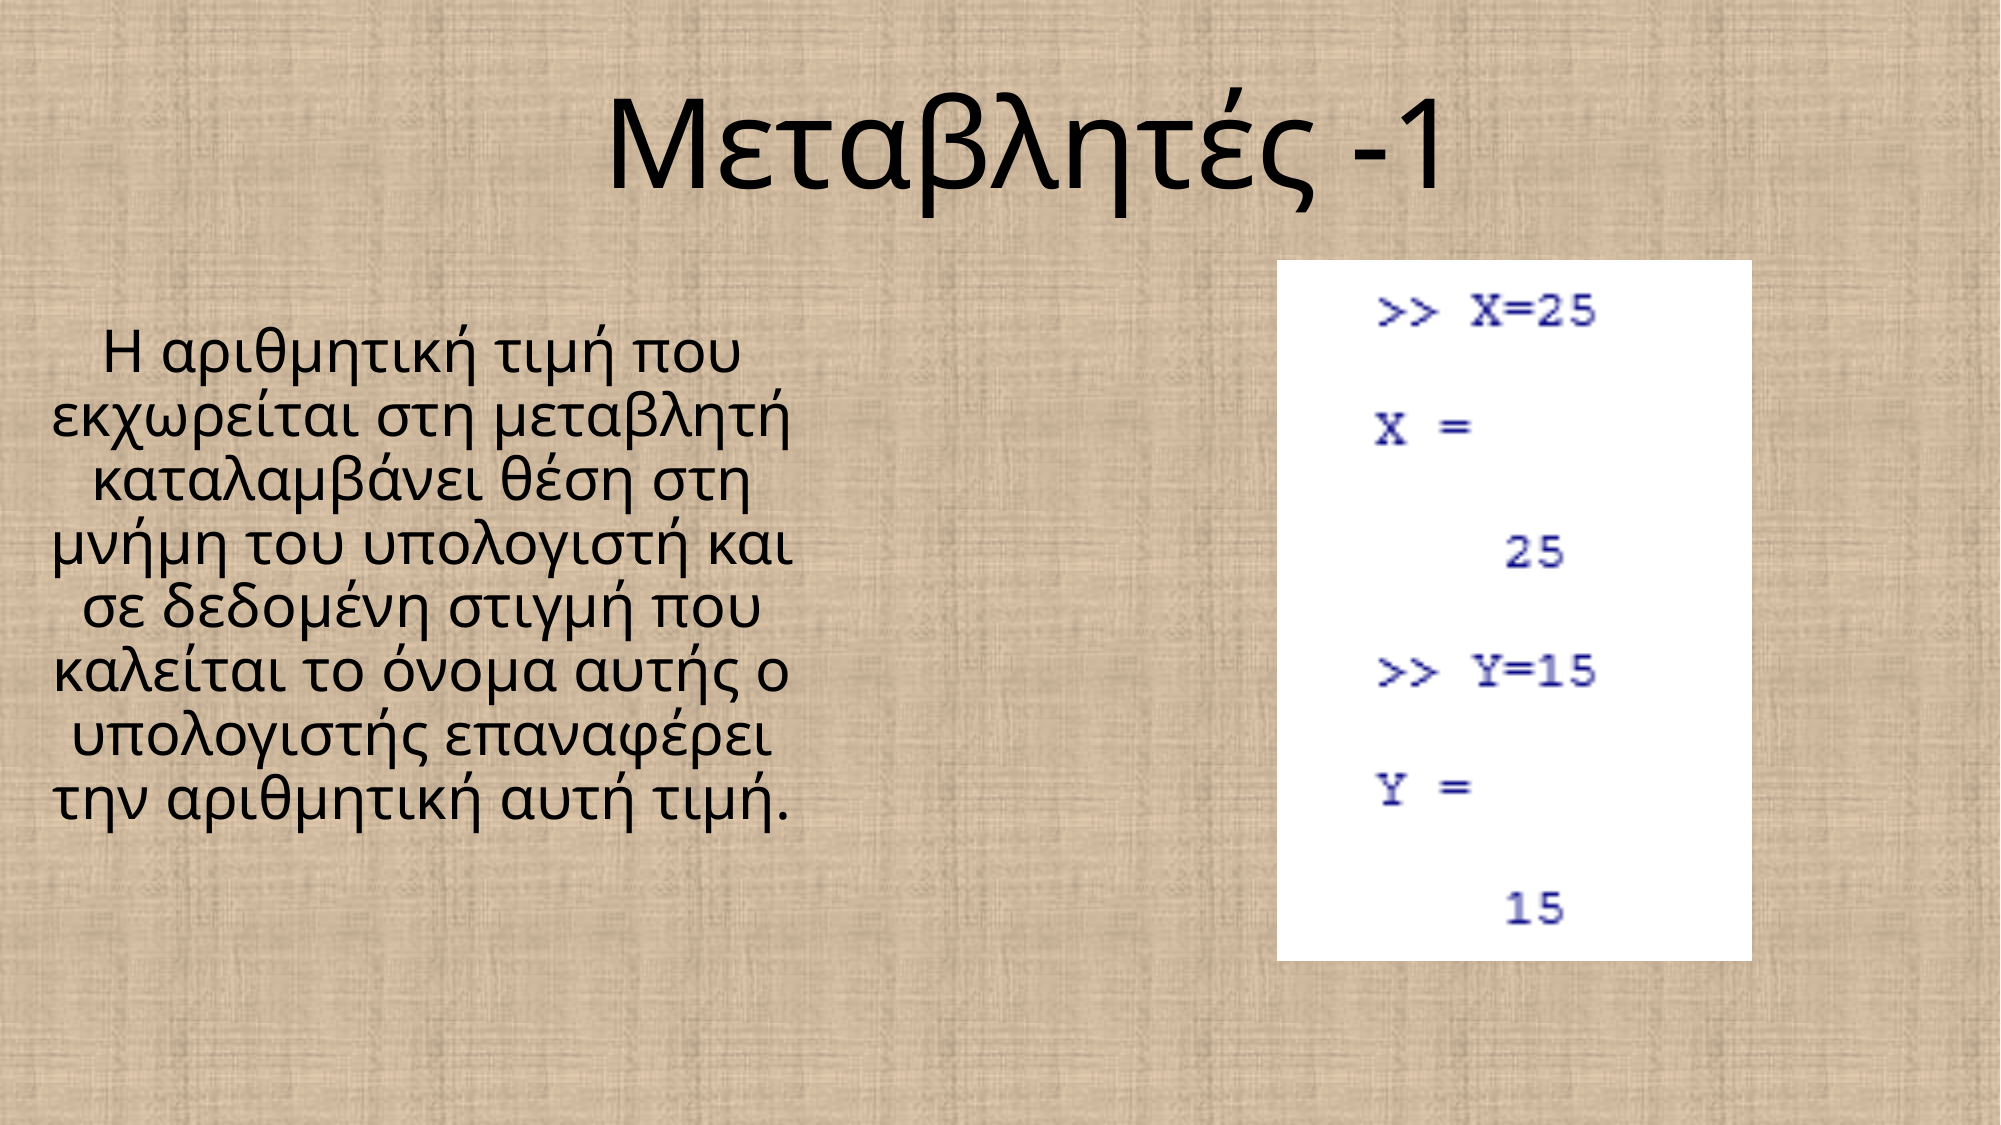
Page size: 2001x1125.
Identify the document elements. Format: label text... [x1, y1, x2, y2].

text_box Η αριθμητική τιμή που εκχωρείται στη μεταβλητή καταλαμβάνει θέση στη μνήμη του υπολογιστή και σε δεδομένη στιγμή που καλείται το όνομα αυτής ο υπολογιστής επαναφέρει την αριθμητική αυτή τιμή. [23, 222, 822, 840]
title Μεταβλητές -1 [282, 34, 1783, 223]
picture [1277, 260, 1752, 962]
